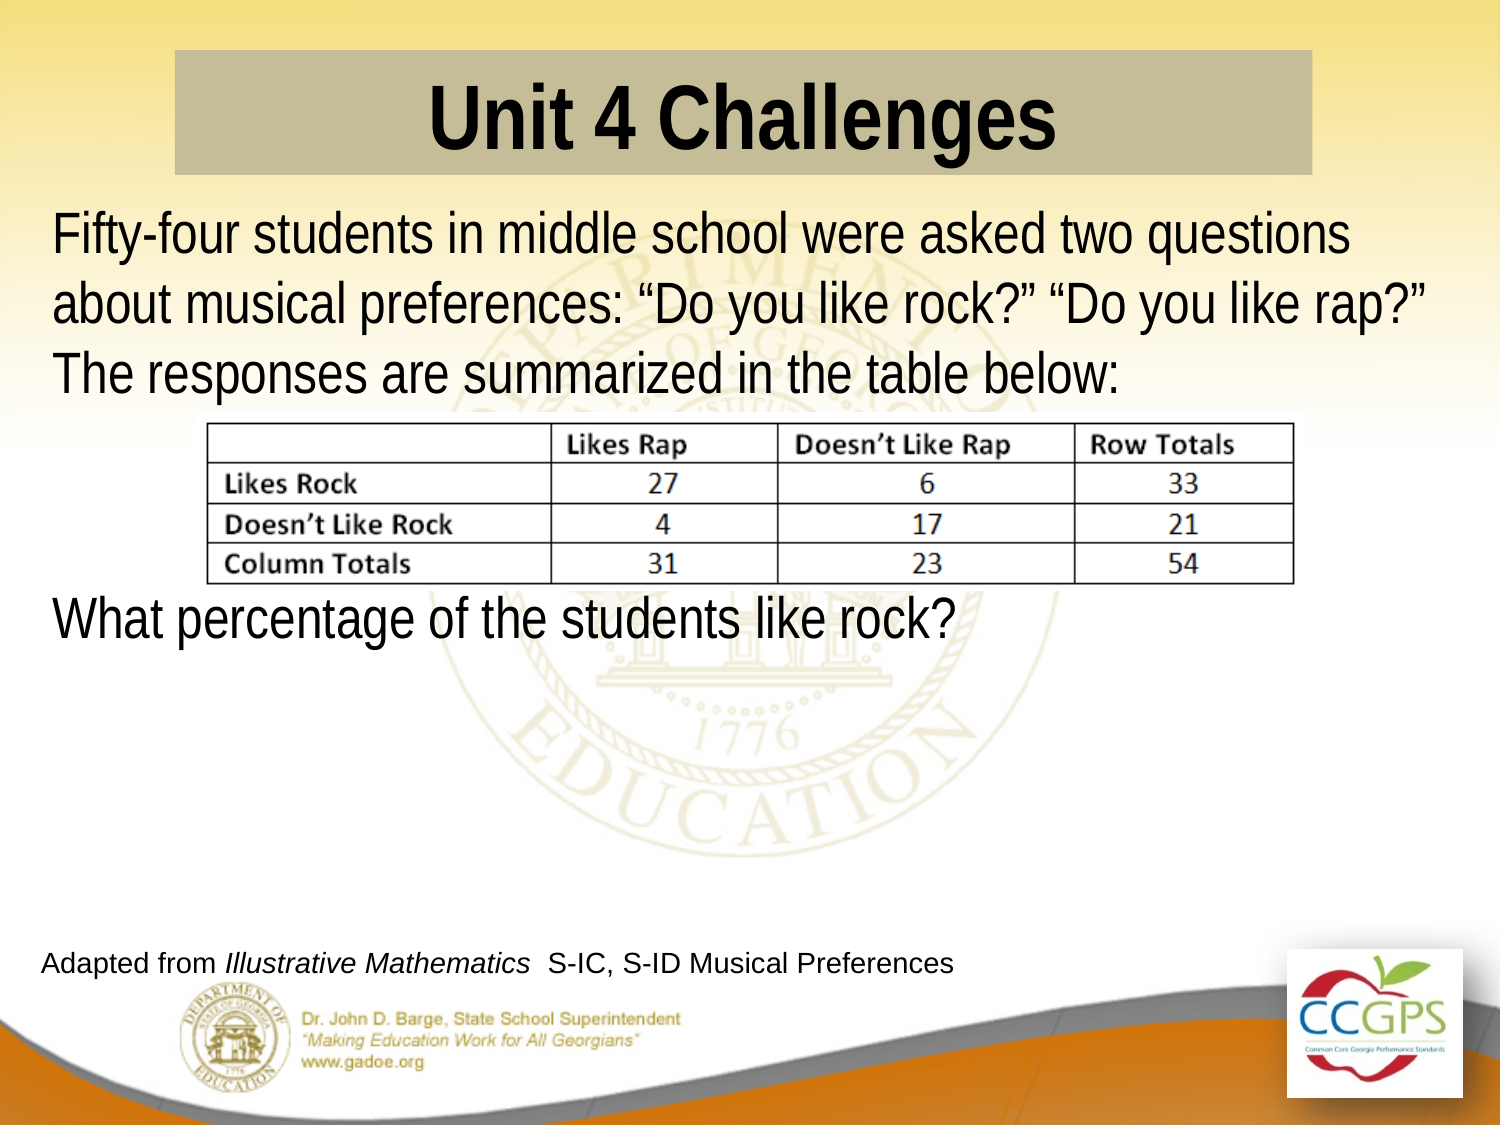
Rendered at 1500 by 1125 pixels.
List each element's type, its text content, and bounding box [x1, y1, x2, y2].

text_box Adapted from Illustrative Mathematics S-IC, S-ID Musical Preferences [25, 937, 970, 988]
title Unit 4 Challenges [174, 49, 1313, 176]
picture [0, 0, 1500, 1125]
list Fifty-four students in middle school were asked two questions about musical preferences: “Do you like rock?” “Do you like rap?” The responses are summarized in the table below: What percentage of the students like rock? [37, 187, 1463, 951]
